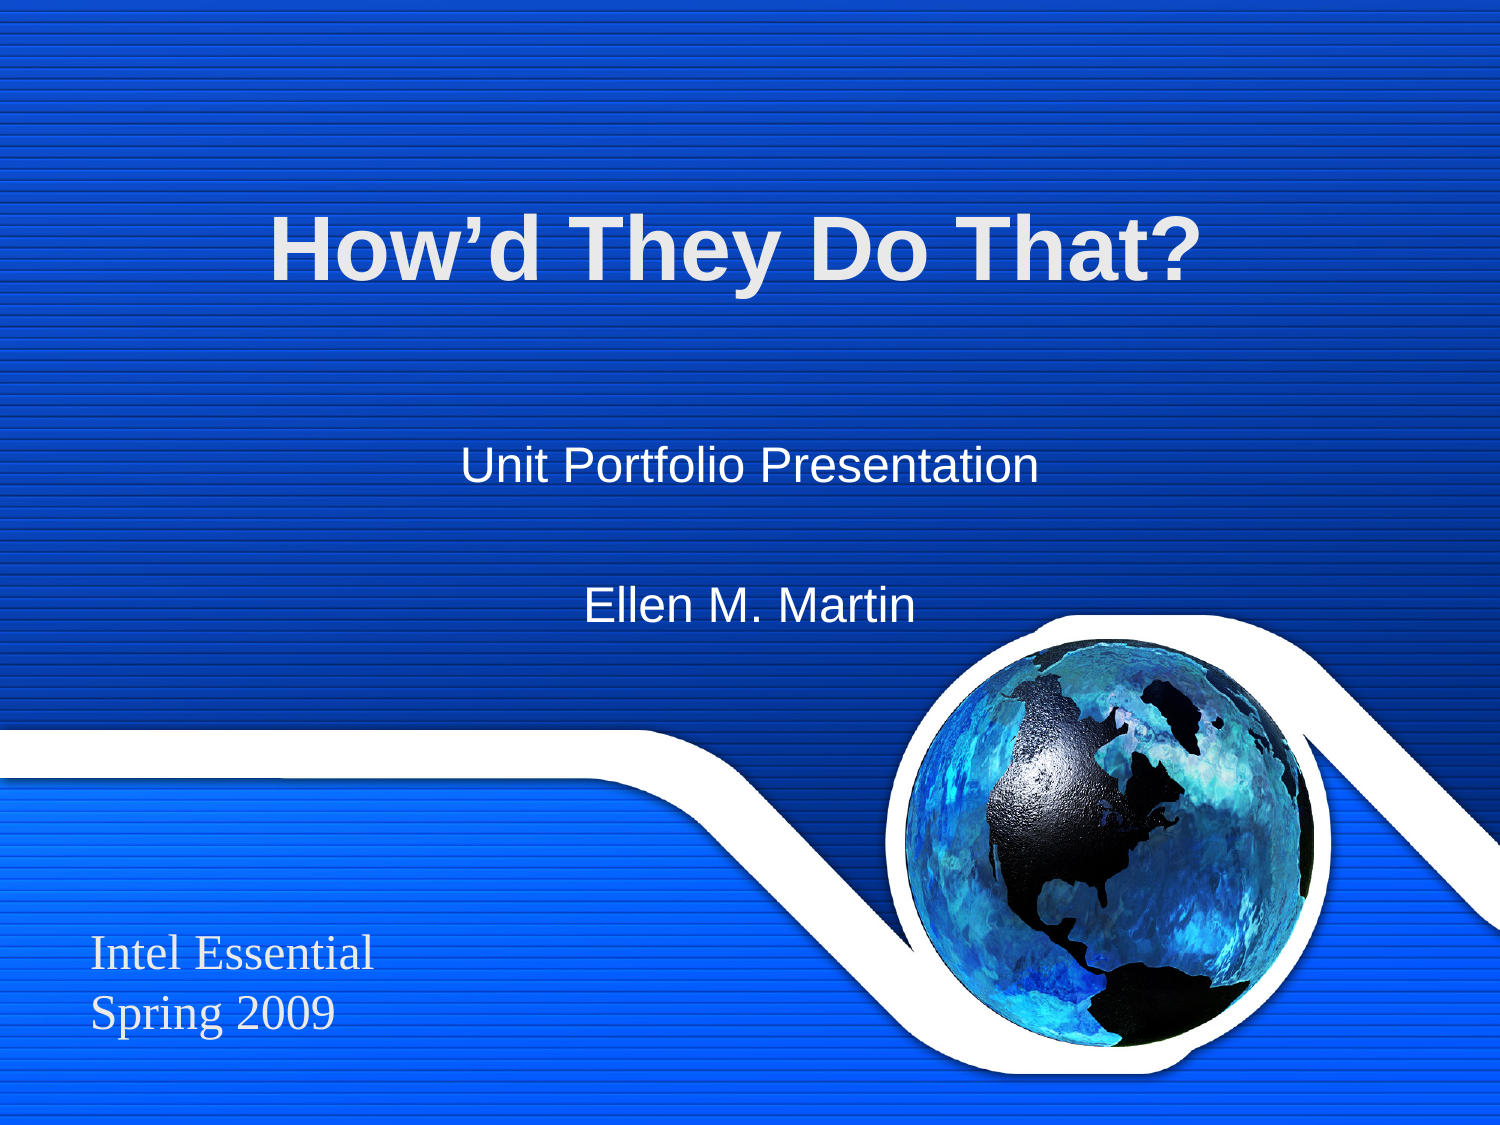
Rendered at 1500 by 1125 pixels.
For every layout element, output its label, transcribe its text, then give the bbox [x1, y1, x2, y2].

title How’d They Do That? [249, 174, 1226, 313]
subtitle Unit Portfolio Presentation Ellen M. Martin [261, 424, 1238, 676]
text_box Intel Essential Spring 2009 [74, 912, 825, 1048]
picture [0, 0, 1500, 1125]
